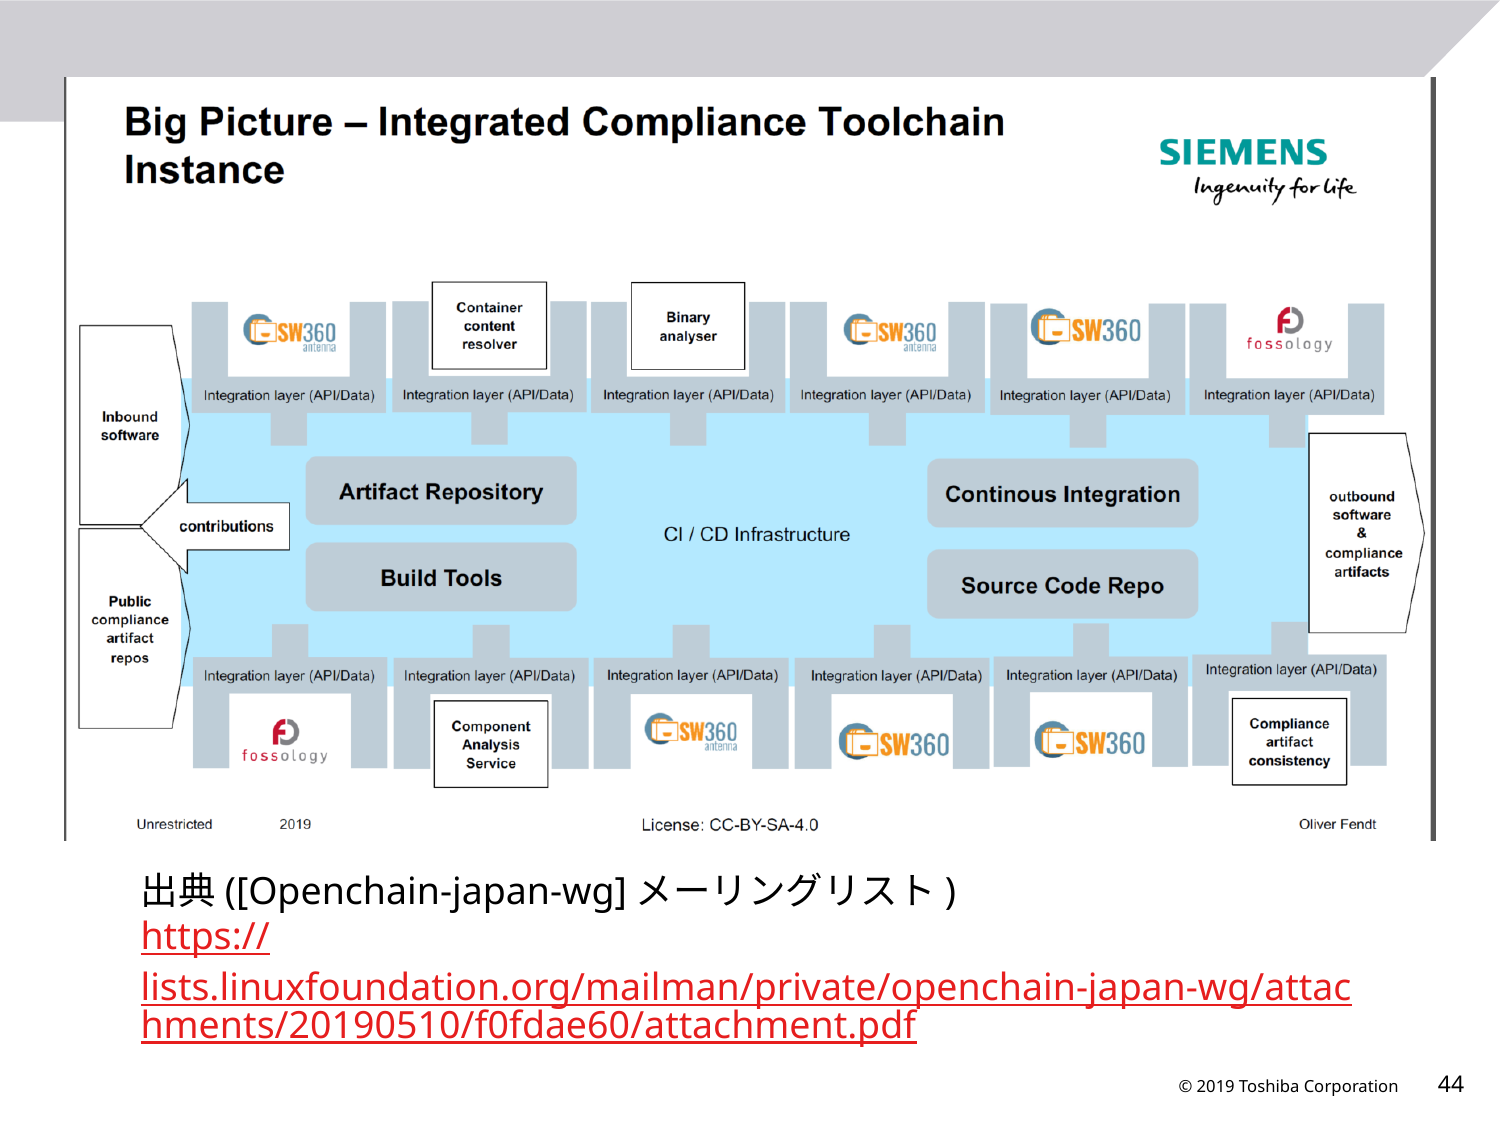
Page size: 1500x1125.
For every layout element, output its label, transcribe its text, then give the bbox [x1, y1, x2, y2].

picture [64, 77, 1436, 841]
text_box 出典([Openchain-japan-wg]メーリングリスト) https://lists.linuxfoundation.org/mailman/private/openchain-japan-wg/attachments/20190510/f0fdae60/attachment.pdf [125, 859, 1371, 1067]
